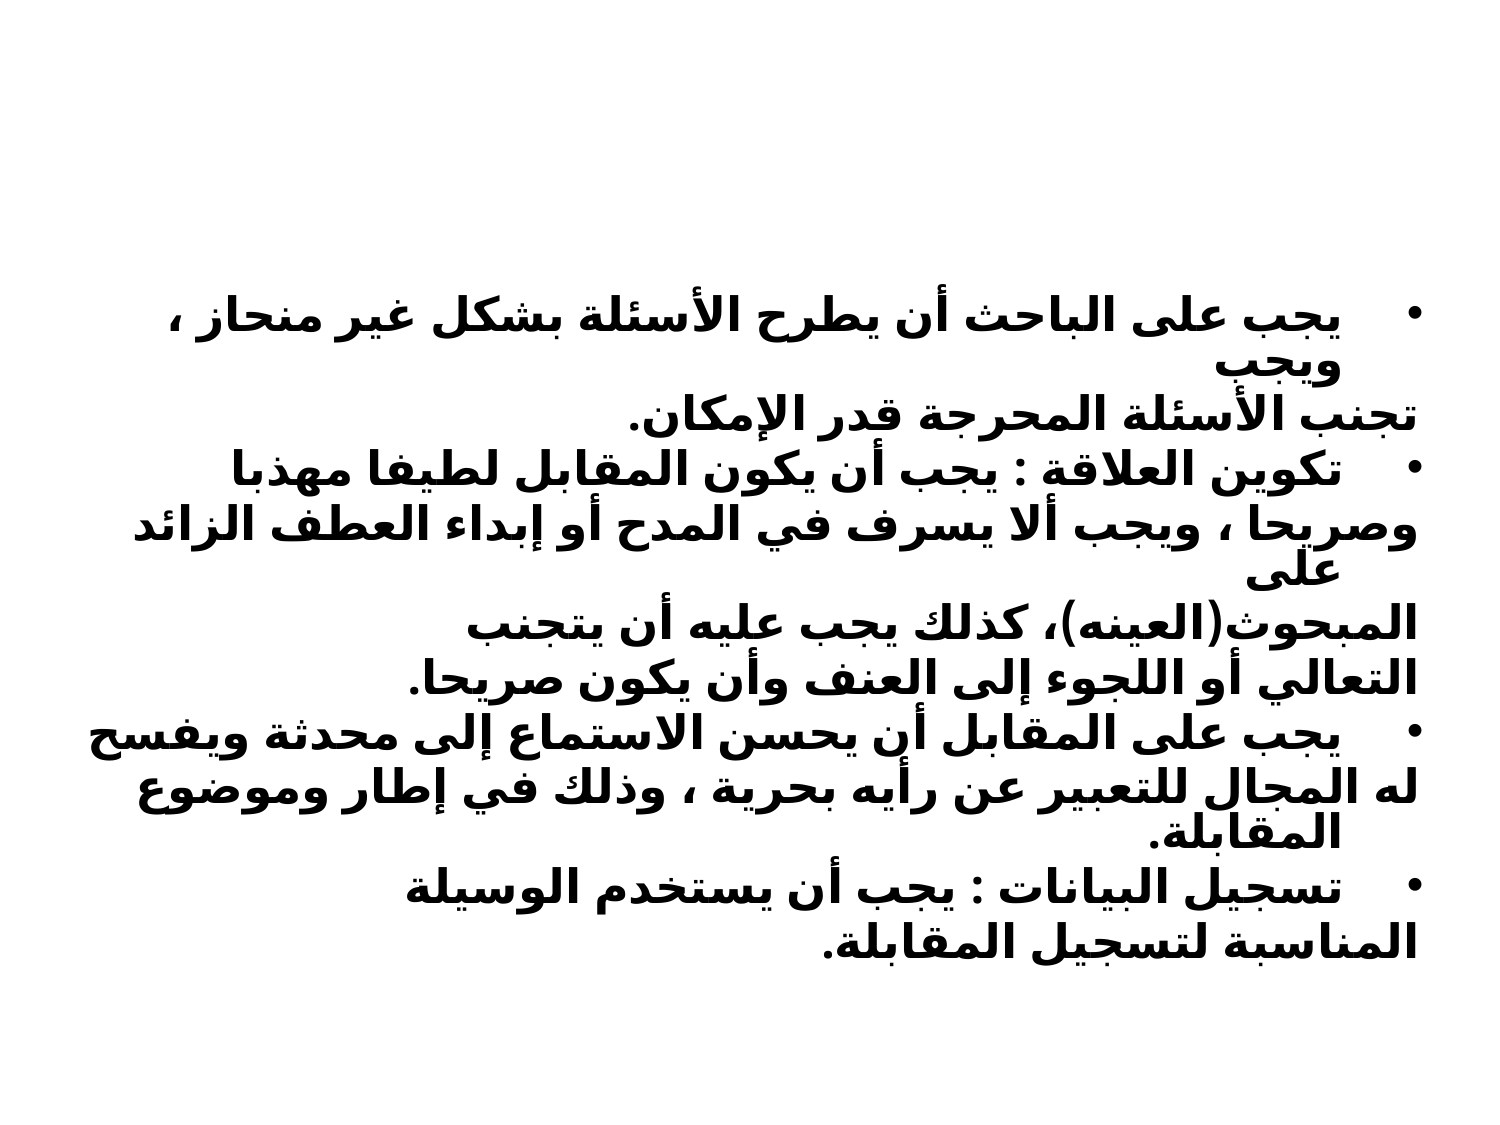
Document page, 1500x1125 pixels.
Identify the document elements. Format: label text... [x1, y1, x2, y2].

list يجب على الباحث أن يطرح الأسئلة بشكل غير منحاز ، ويجب تجنب الأسئلة المحرجة قدر الإمكان. تكوين العلاقة : يجب أن يكون المقابل لطيفا مهذبا وصريحا ، ويجب ألا يسرف في المدح أو إبداء العطف الزائد على المبحوث(العينه)، كذلك يجب عليه أن يتجنب التعالي أو اللجوء إلى العنف وأن يكون صريحا. يجب على المقابل أن يحسن الاستماع إلى محدثة ويفسح له المجال للتعبير عن رأيه بحرية ، وذلك في إطار وموضوع المقابلة. تسجيل البيانات : يجب أن يستخدم الوسيلة المناسبة لتسجيل المقابلة. [64, 287, 1436, 988]
